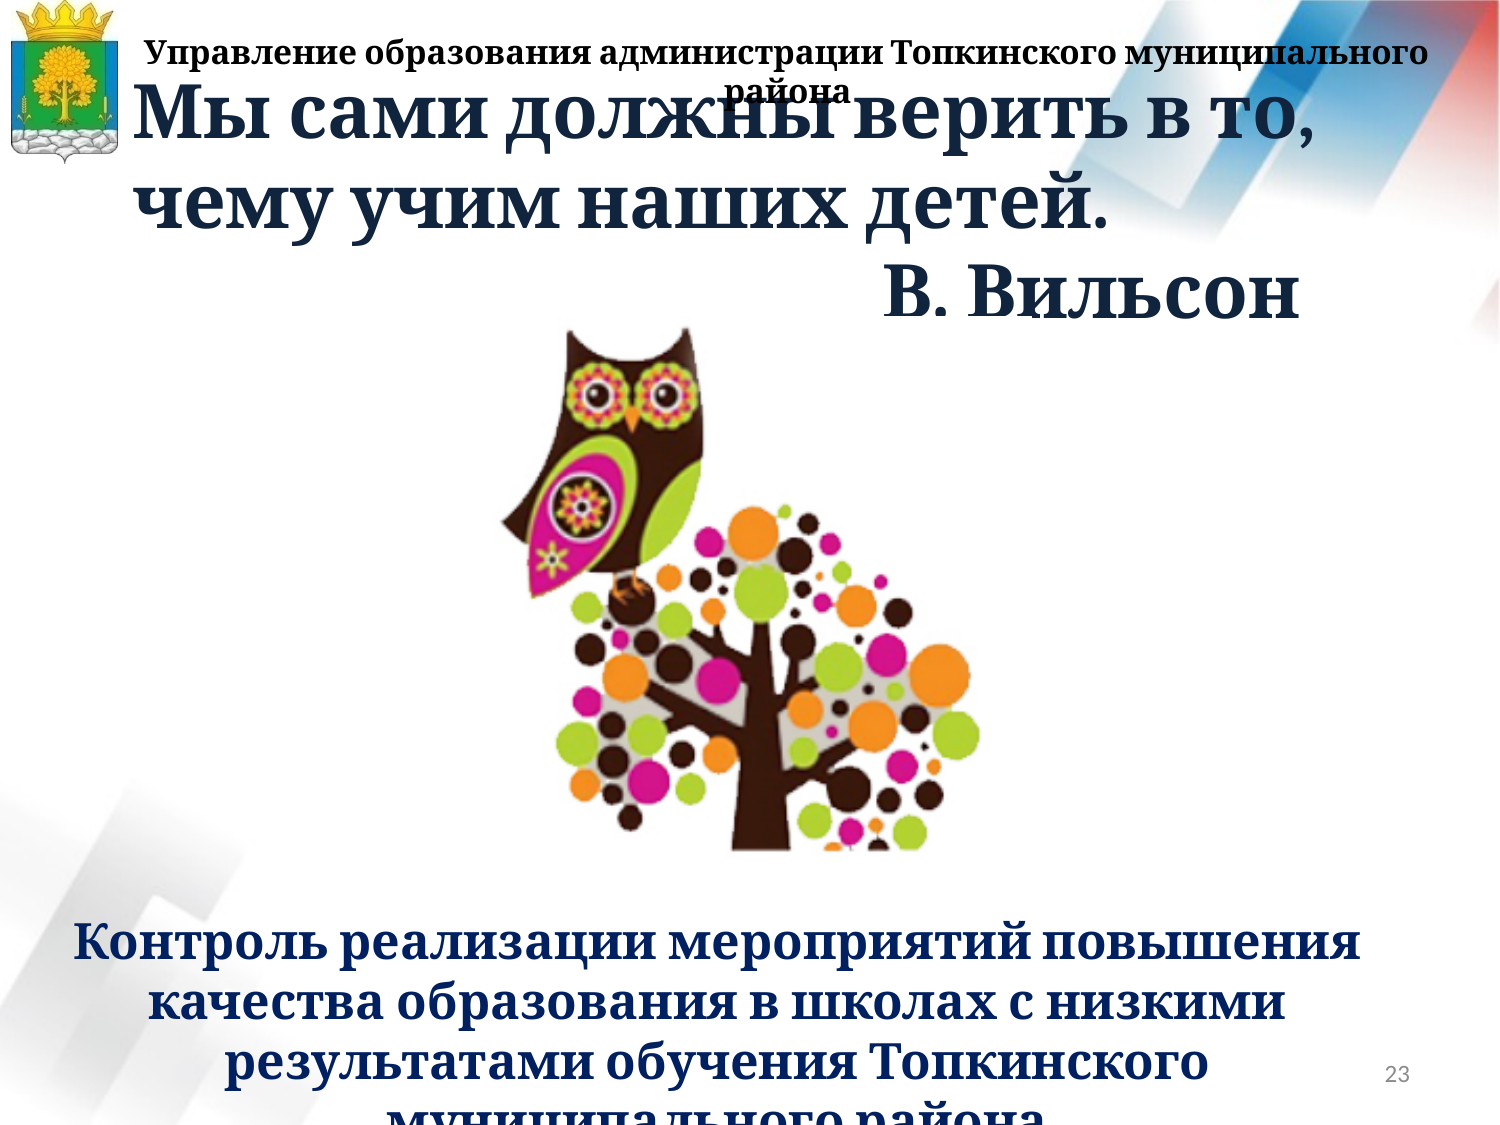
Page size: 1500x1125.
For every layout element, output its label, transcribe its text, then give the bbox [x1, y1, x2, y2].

text_box Управление образования администрации Топкинского муниципального района [122, 23, 1459, 153]
picture [0, 0, 1500, 1125]
text_box Контроль реализации мероприятий повышения качества образования в школах с низкими результатами обучения Топкинского муниципального района [11, 902, 1424, 1125]
title Мы сами должны верить в то, чему учим наших детей. В. Вильсон [117, 153, 1425, 303]
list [491, 316, 1032, 881]
